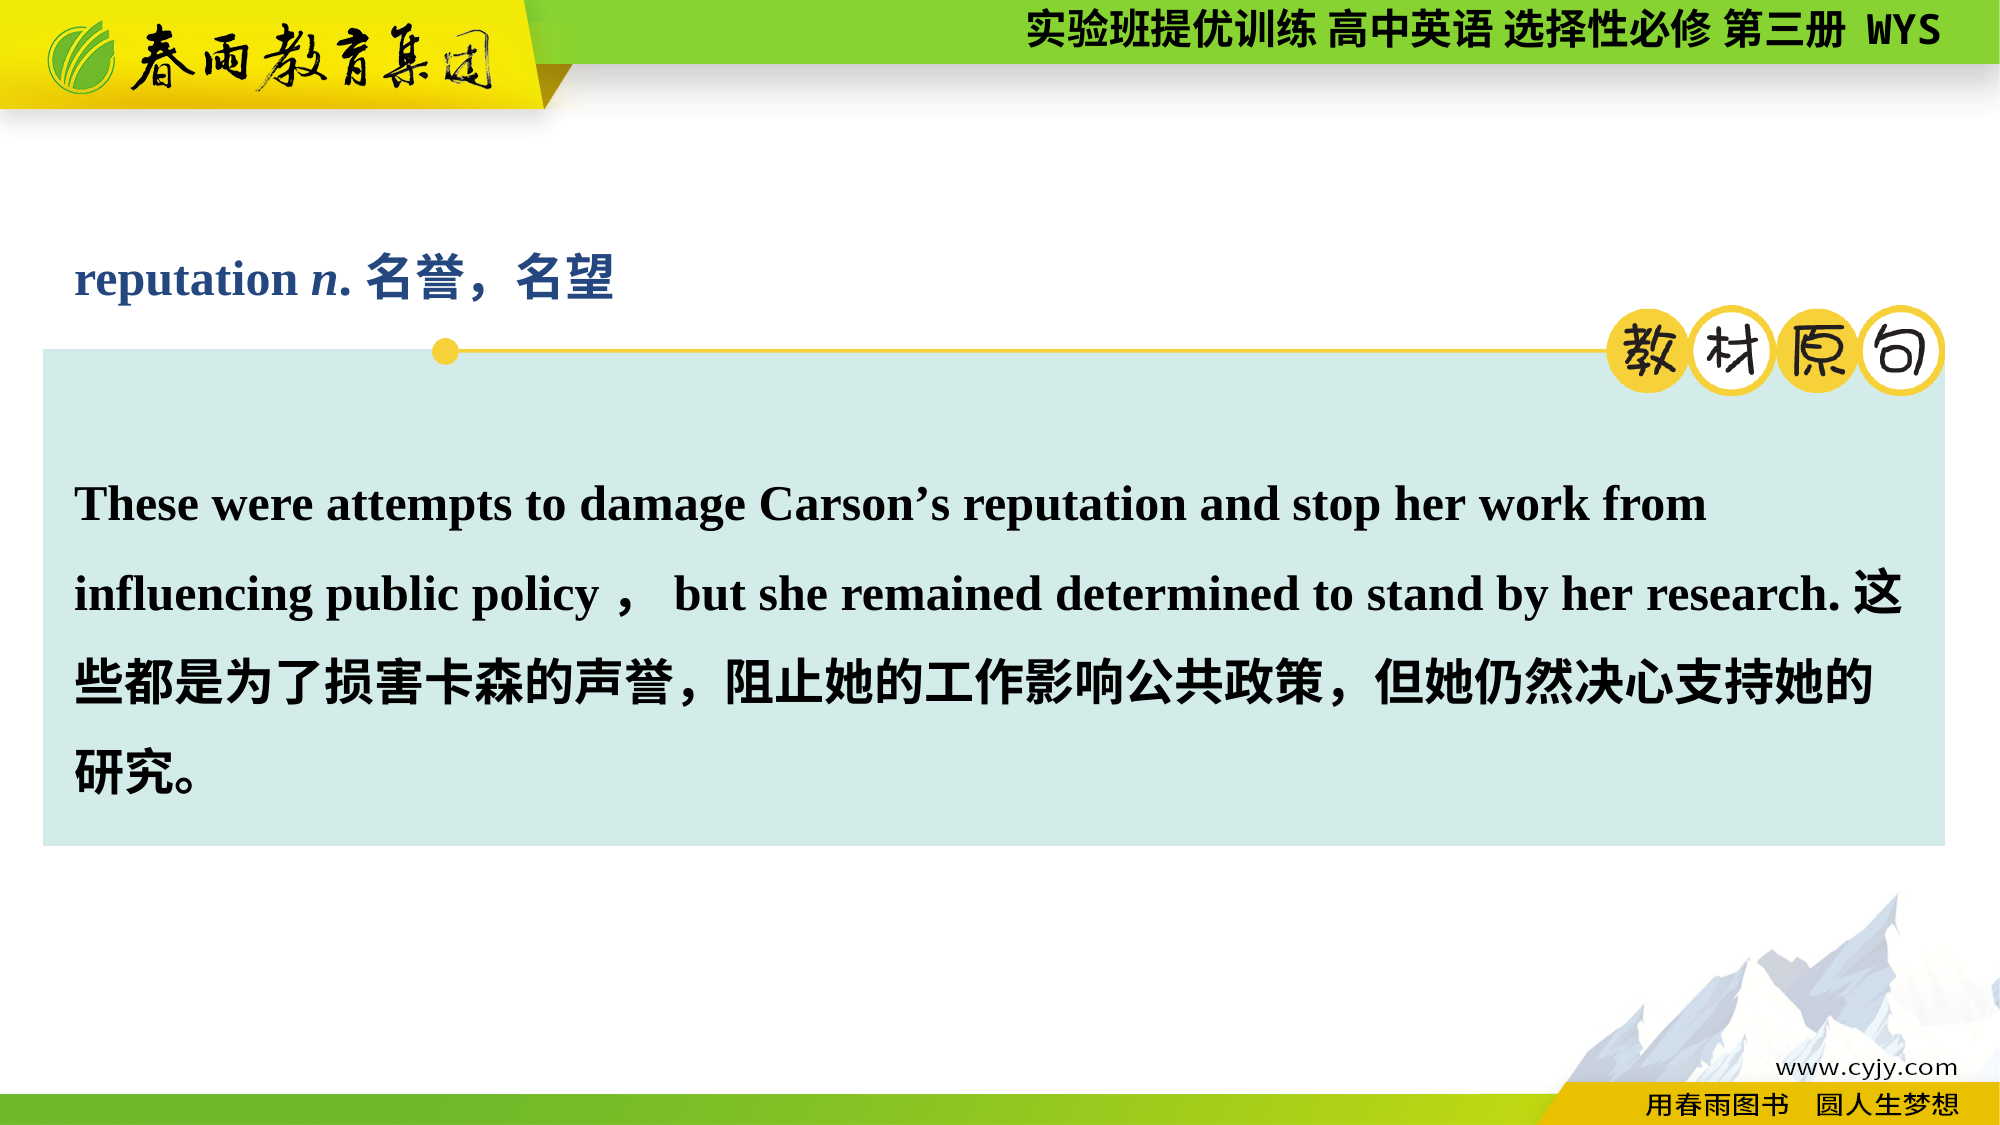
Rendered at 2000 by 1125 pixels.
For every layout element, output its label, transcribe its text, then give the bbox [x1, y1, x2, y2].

picture [0, 0, 2000, 1125]
list reputation n.名誉，名望 [59, 208, 1944, 303]
